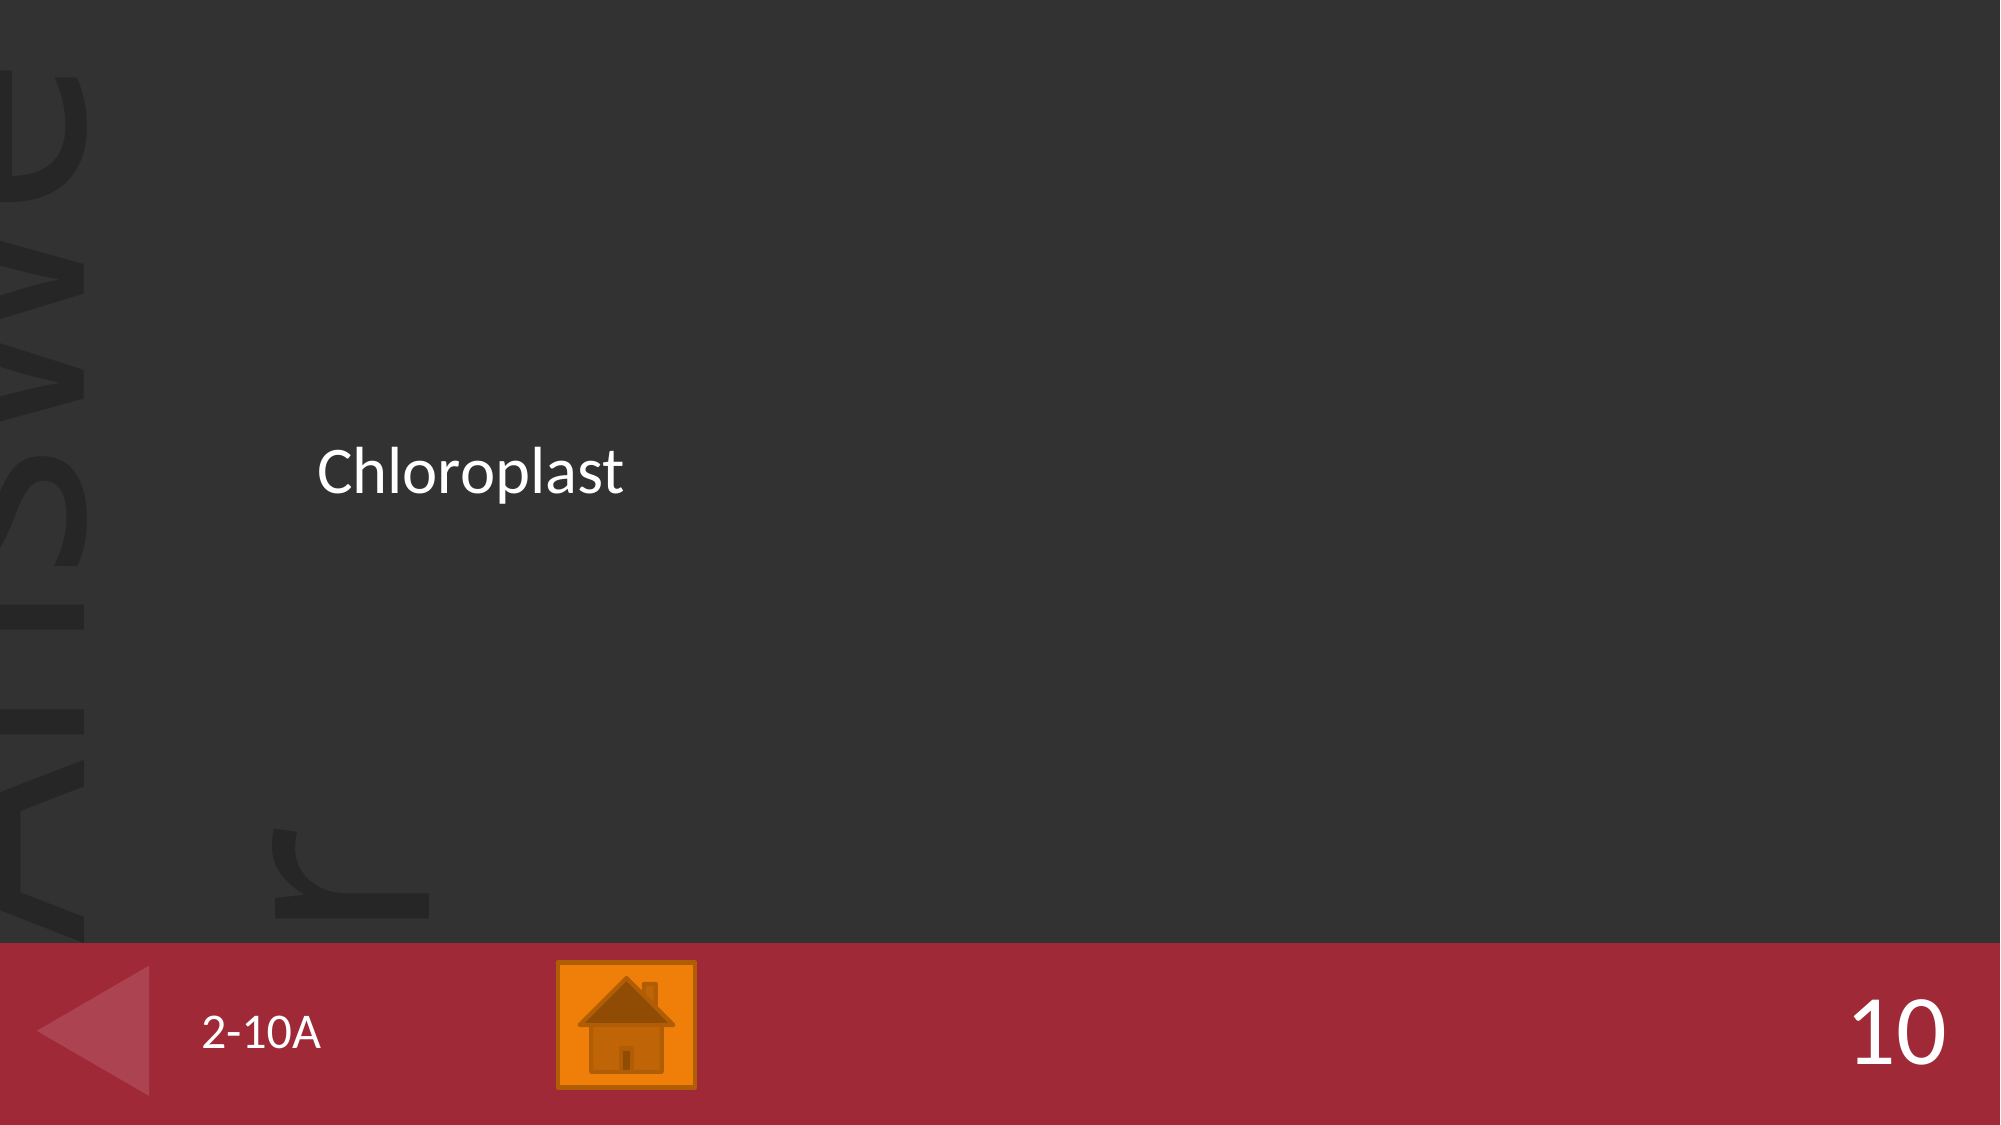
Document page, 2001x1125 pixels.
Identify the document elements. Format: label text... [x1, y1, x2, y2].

title 2-10A [185, 967, 1494, 1097]
text_box [556, 960, 697, 1090]
list 10 [1494, 967, 1963, 1097]
list Chloroplast [302, 307, 1760, 636]
